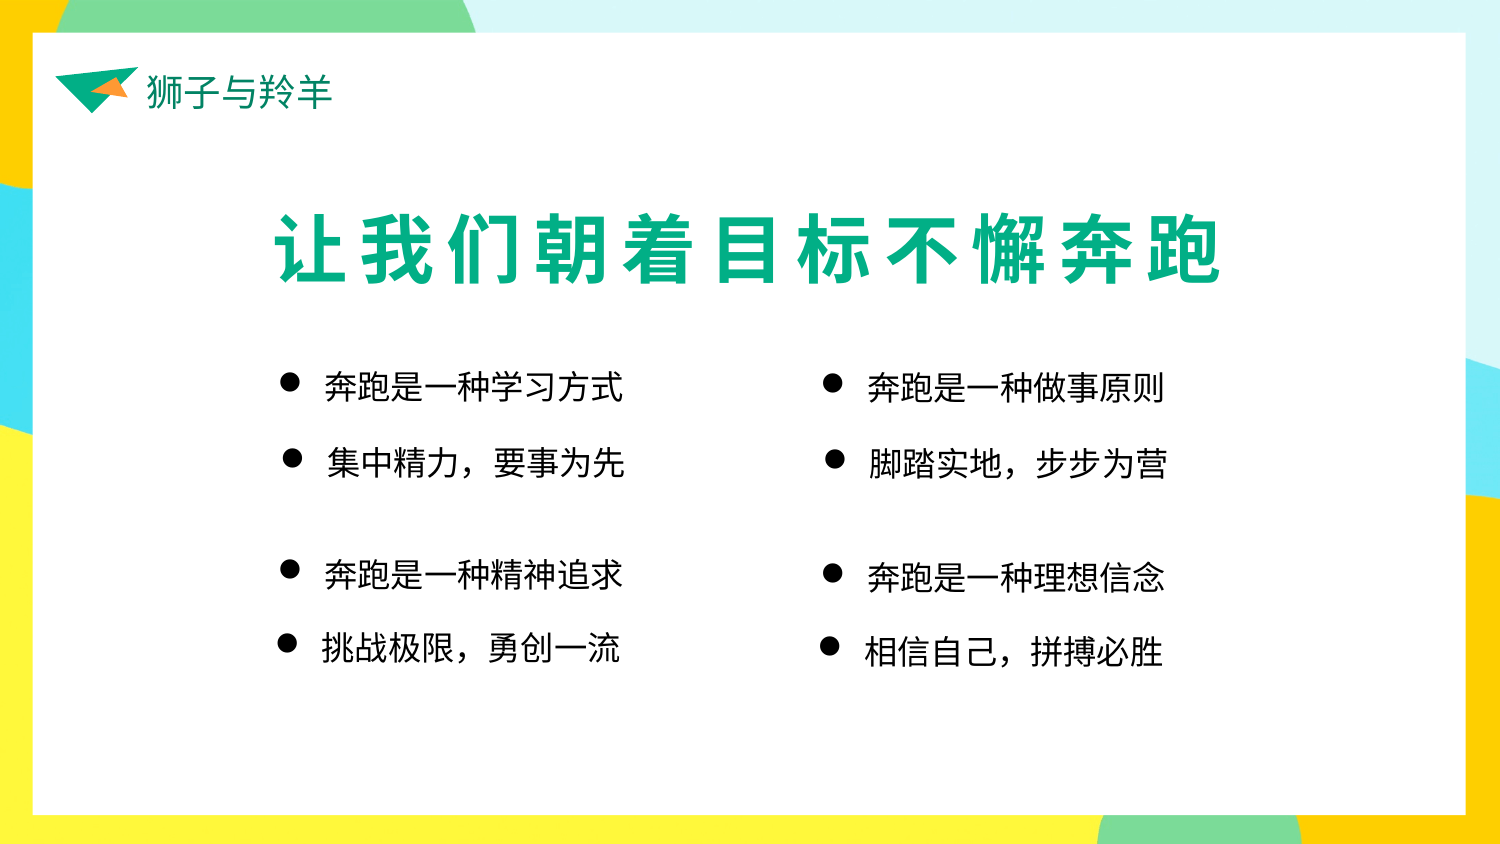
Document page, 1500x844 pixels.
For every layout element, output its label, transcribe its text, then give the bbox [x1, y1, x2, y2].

picture [0, 0, 1500, 844]
text_box 奔跑是一种理想信念 [820, 537, 1233, 598]
text_box 奔跑是一种做事原则 [820, 347, 1233, 408]
text_box 奔跑是一种学习方式 [277, 346, 690, 407]
text_box 让我们朝着目标不懈奔跑 [260, 196, 1234, 298]
text_box 脚踏实地，步步为营 [822, 423, 1238, 484]
text_box 集中精力，要事为先 [280, 422, 695, 483]
text_box 相信自己，拼搏必胜 [817, 611, 1233, 672]
text_box 挑战极限，勇创一流 [274, 607, 690, 668]
text_box 奔跑是一种精神追求 [277, 533, 690, 594]
